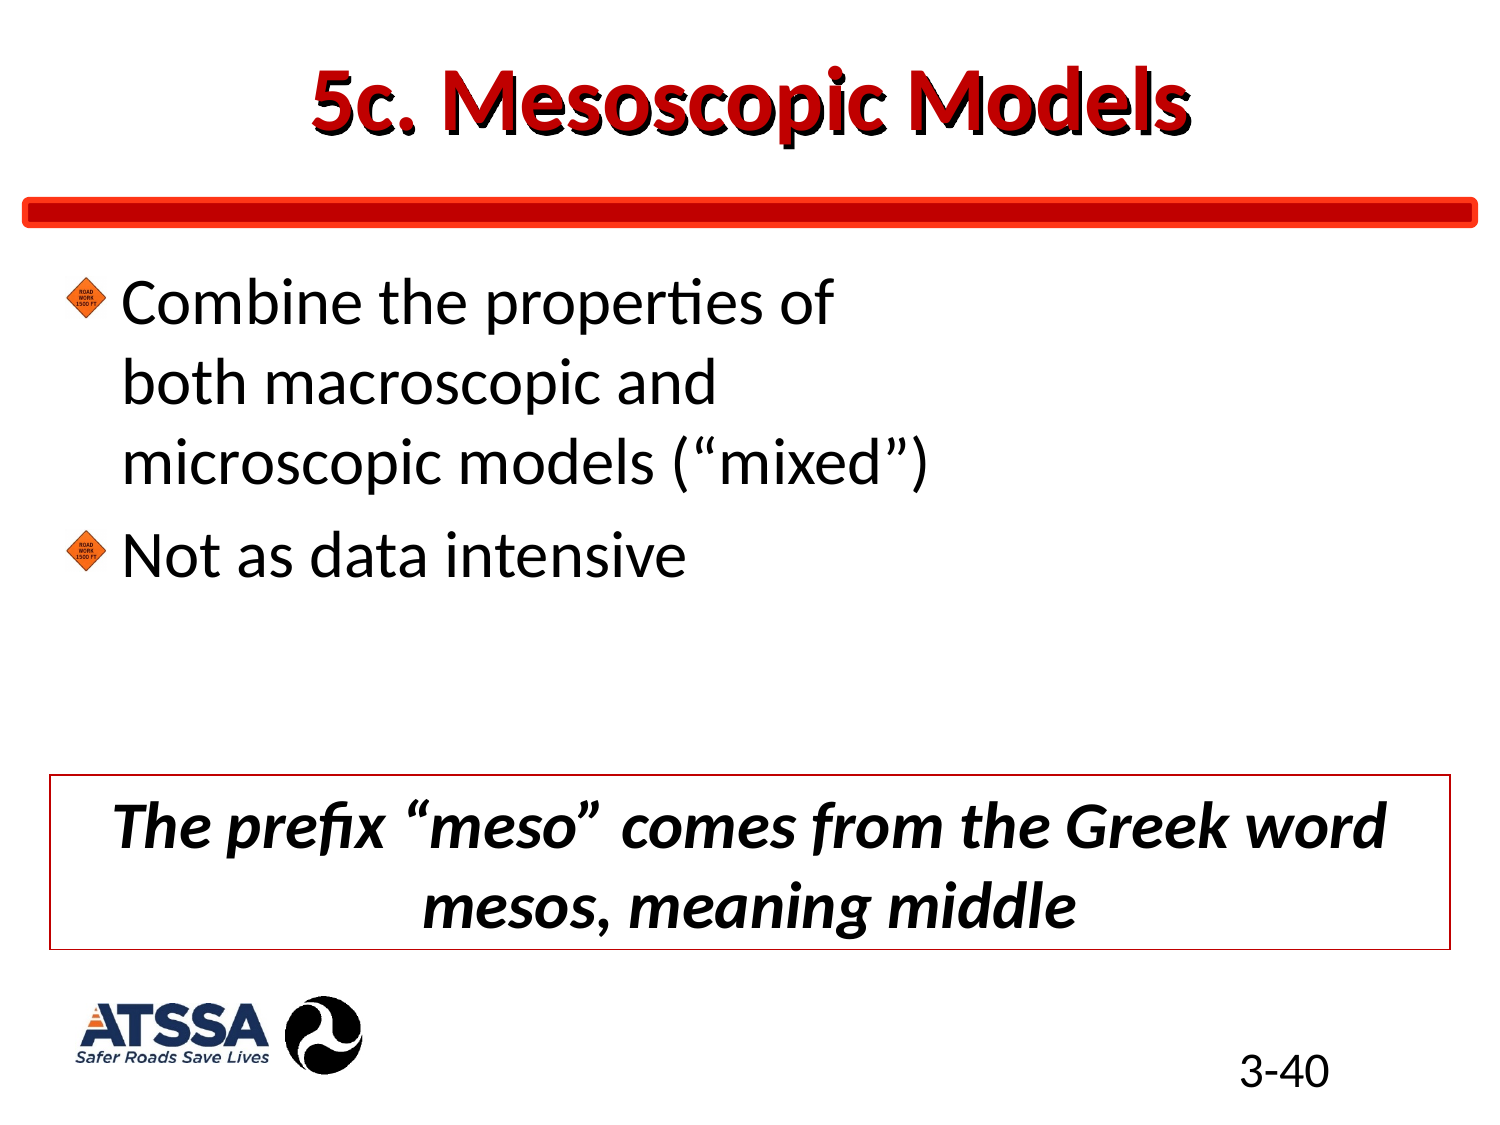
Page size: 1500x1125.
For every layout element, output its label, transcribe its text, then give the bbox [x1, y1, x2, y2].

list Combine the properties of both macroscopic and microscopic models (“mixed”) Not as data intensive [49, 249, 976, 738]
text_box The prefix “meso” comes from the Greek word mesos, meaning middle [50, 774, 1450, 950]
picture [75, 1003, 269, 1063]
picture [65, 529, 107, 572]
picture [65, 276, 107, 319]
picture [276, 989, 370, 1077]
title 5c. Mesoscopic Models [0, 0, 1500, 188]
